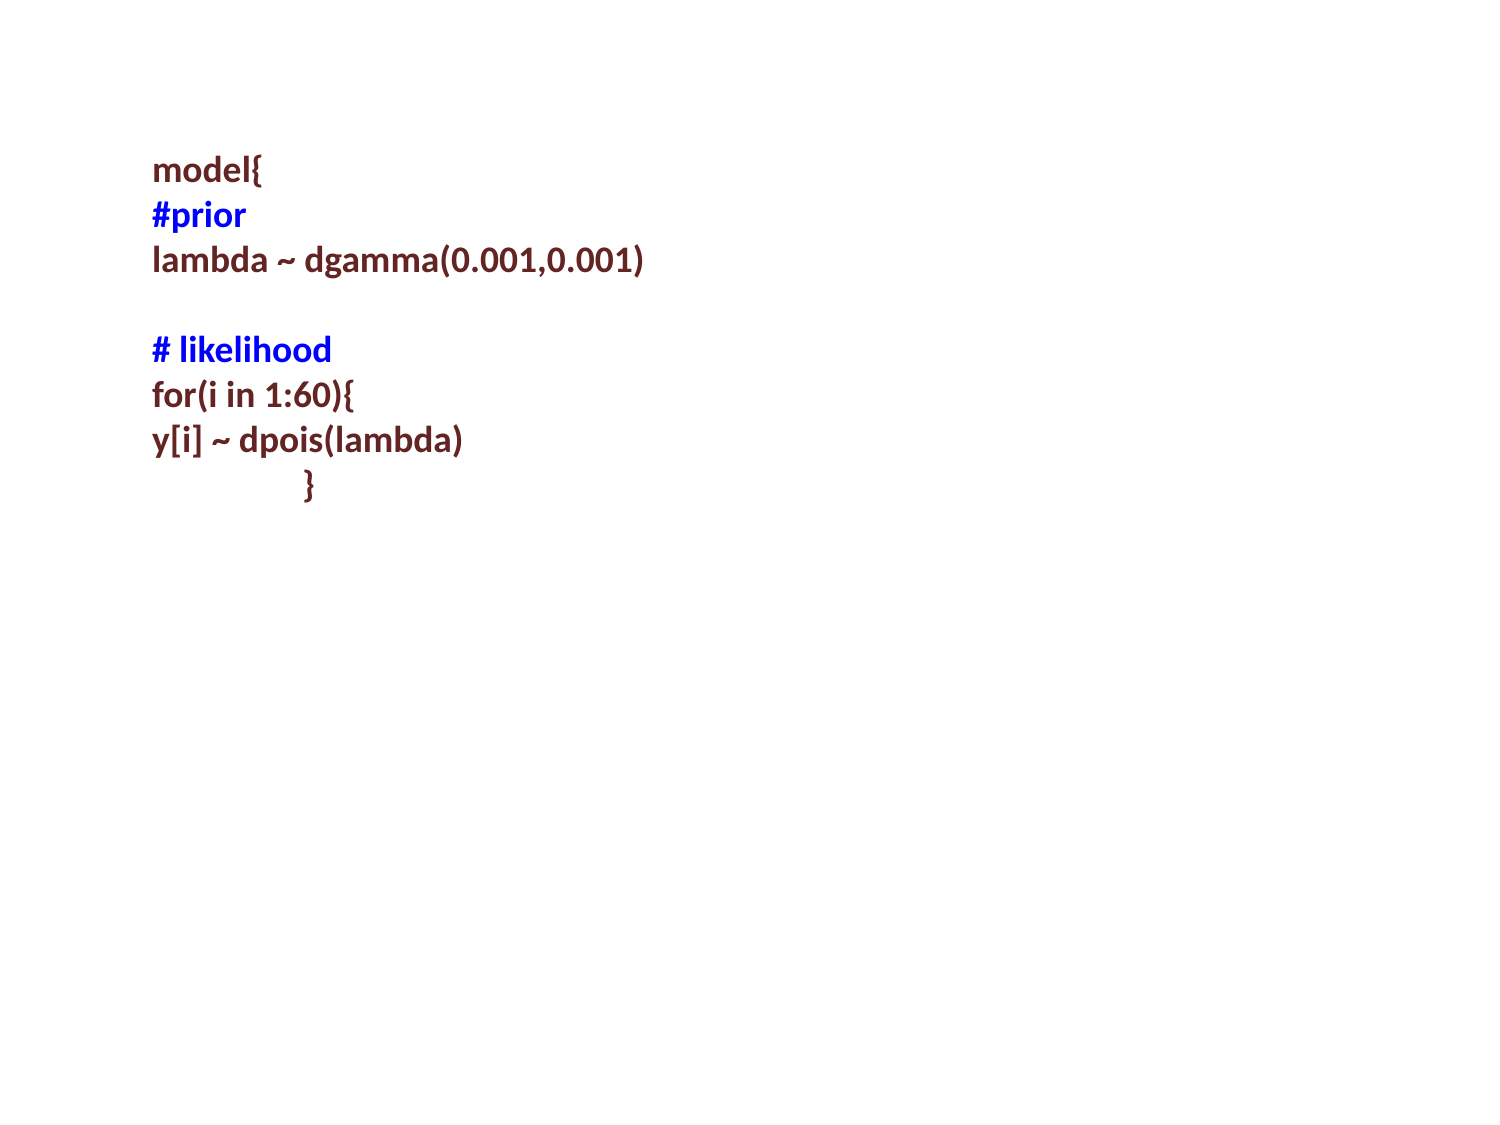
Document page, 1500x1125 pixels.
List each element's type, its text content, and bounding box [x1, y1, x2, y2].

text_box model{ #prior lambda ~ dgamma(0.001,0.001) # likelihood for(i in 1:60){ y[i] ~ dpois(lambda) } [137, 137, 1500, 512]
